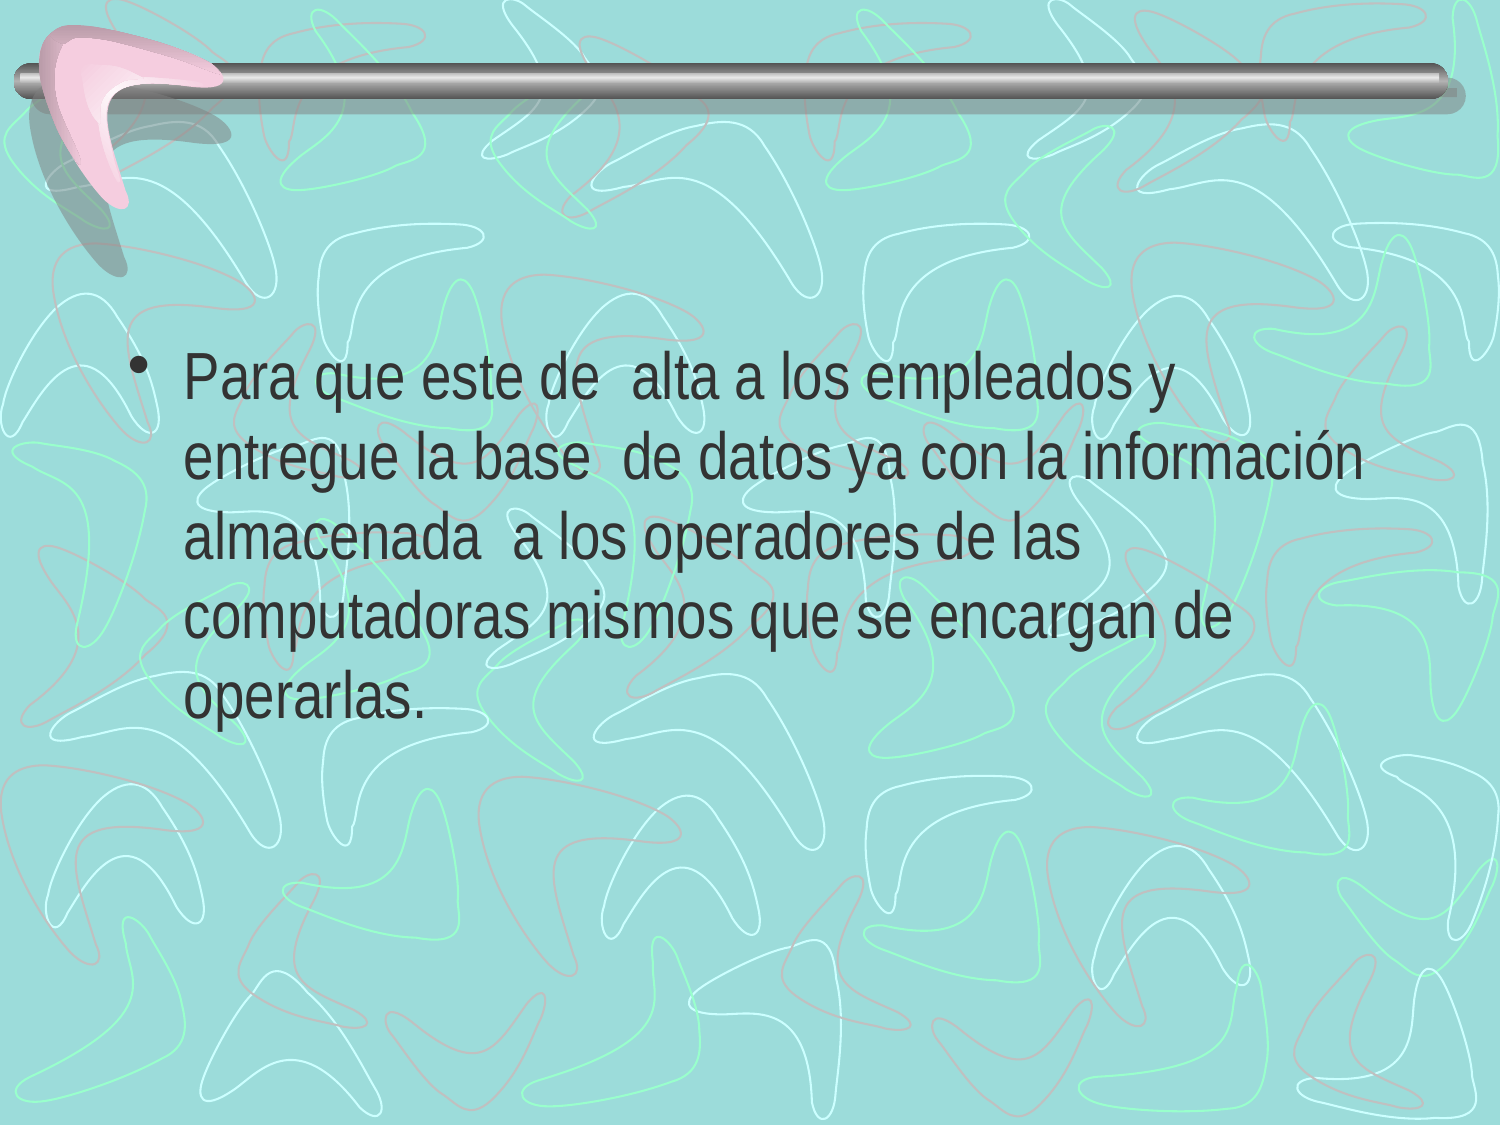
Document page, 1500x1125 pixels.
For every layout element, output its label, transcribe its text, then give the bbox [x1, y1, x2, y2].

list Para que este de alta a los empleados y entregue la base de datos ya con la información almacenada a los operadores de las computadoras mismos que se encargan de operarlas. [112, 324, 1388, 1000]
